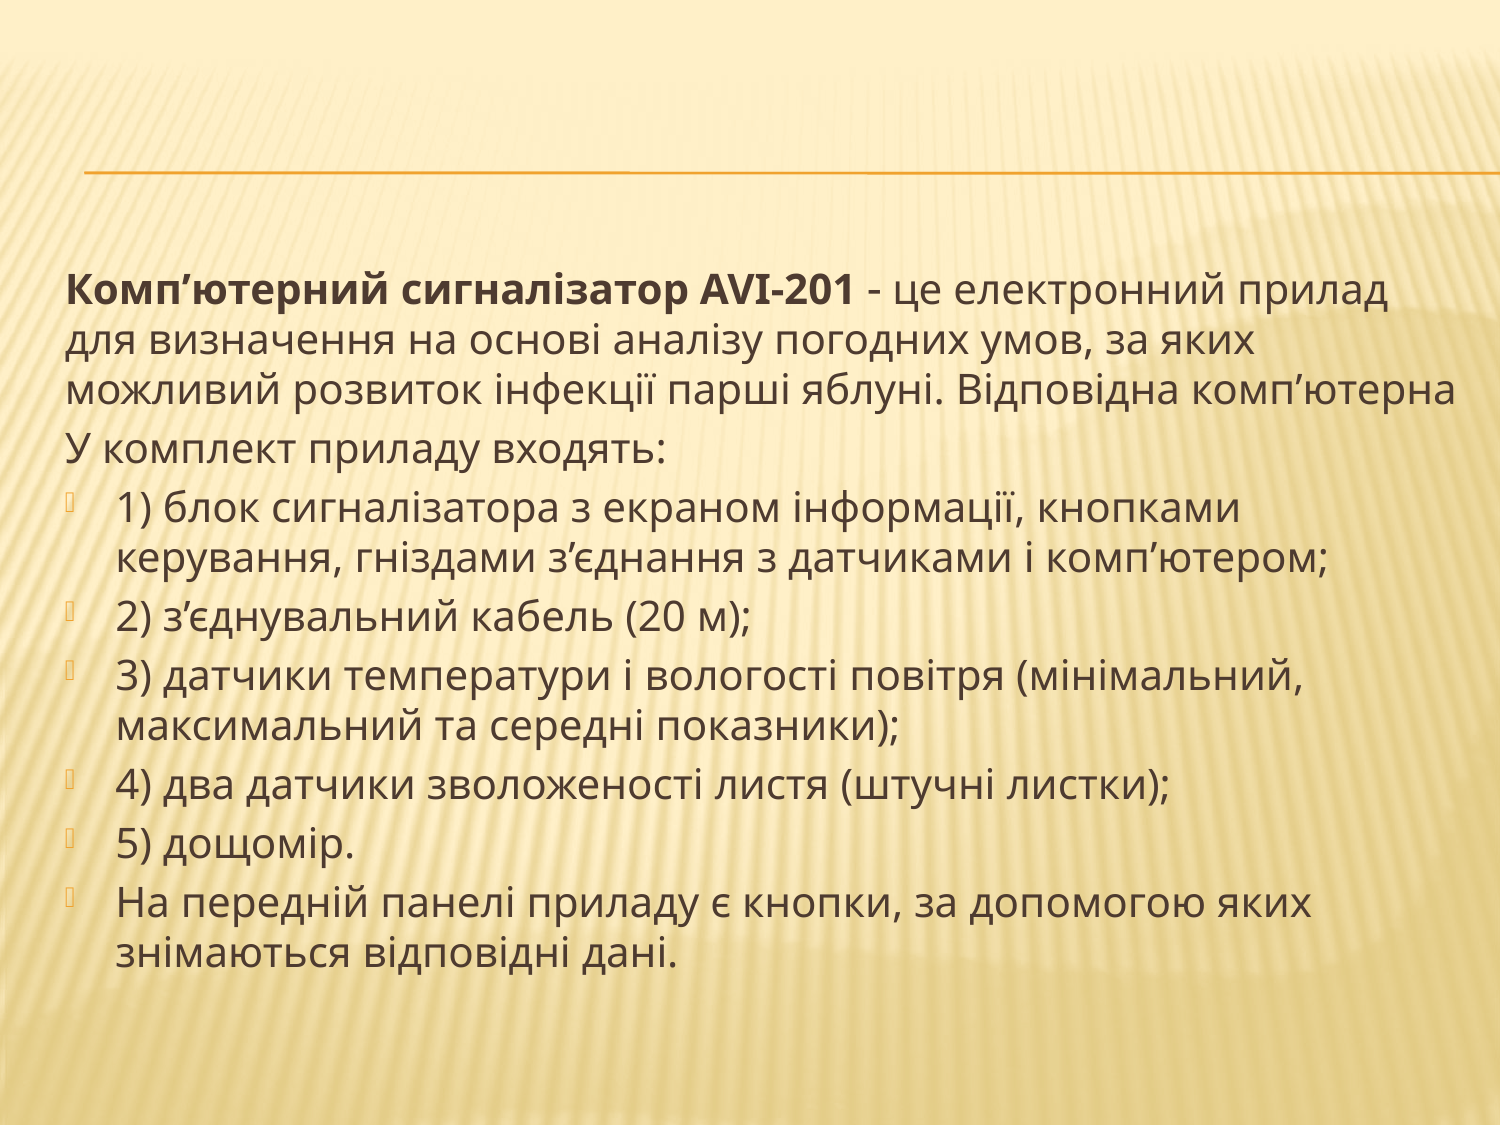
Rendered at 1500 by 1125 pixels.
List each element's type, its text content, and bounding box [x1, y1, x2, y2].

list Комп’ютерний сигналізатор AVI-201  це електронний прилад для визначення на основі аналізу погодних умов, за яких можливий розвиток інфекції парші яблуні. Відповідна комп’ютерна У комплект приладу входять: 1) блок сигналізатора з екраном інформації, кнопками керування, гніздами з’єднання з датчиками і комп’ютером; 2) з’єднувальний кабель (20 м); 3) датчики температури і вологості повітря (мінімальний, максимальний та середні показники); 4) два датчики зволоженості листя (штучні листки); 5) дощомір. На передній панелі приладу є кнопки, за допо­могою яких знімаються відповідні дані. [50, 254, 1475, 998]
